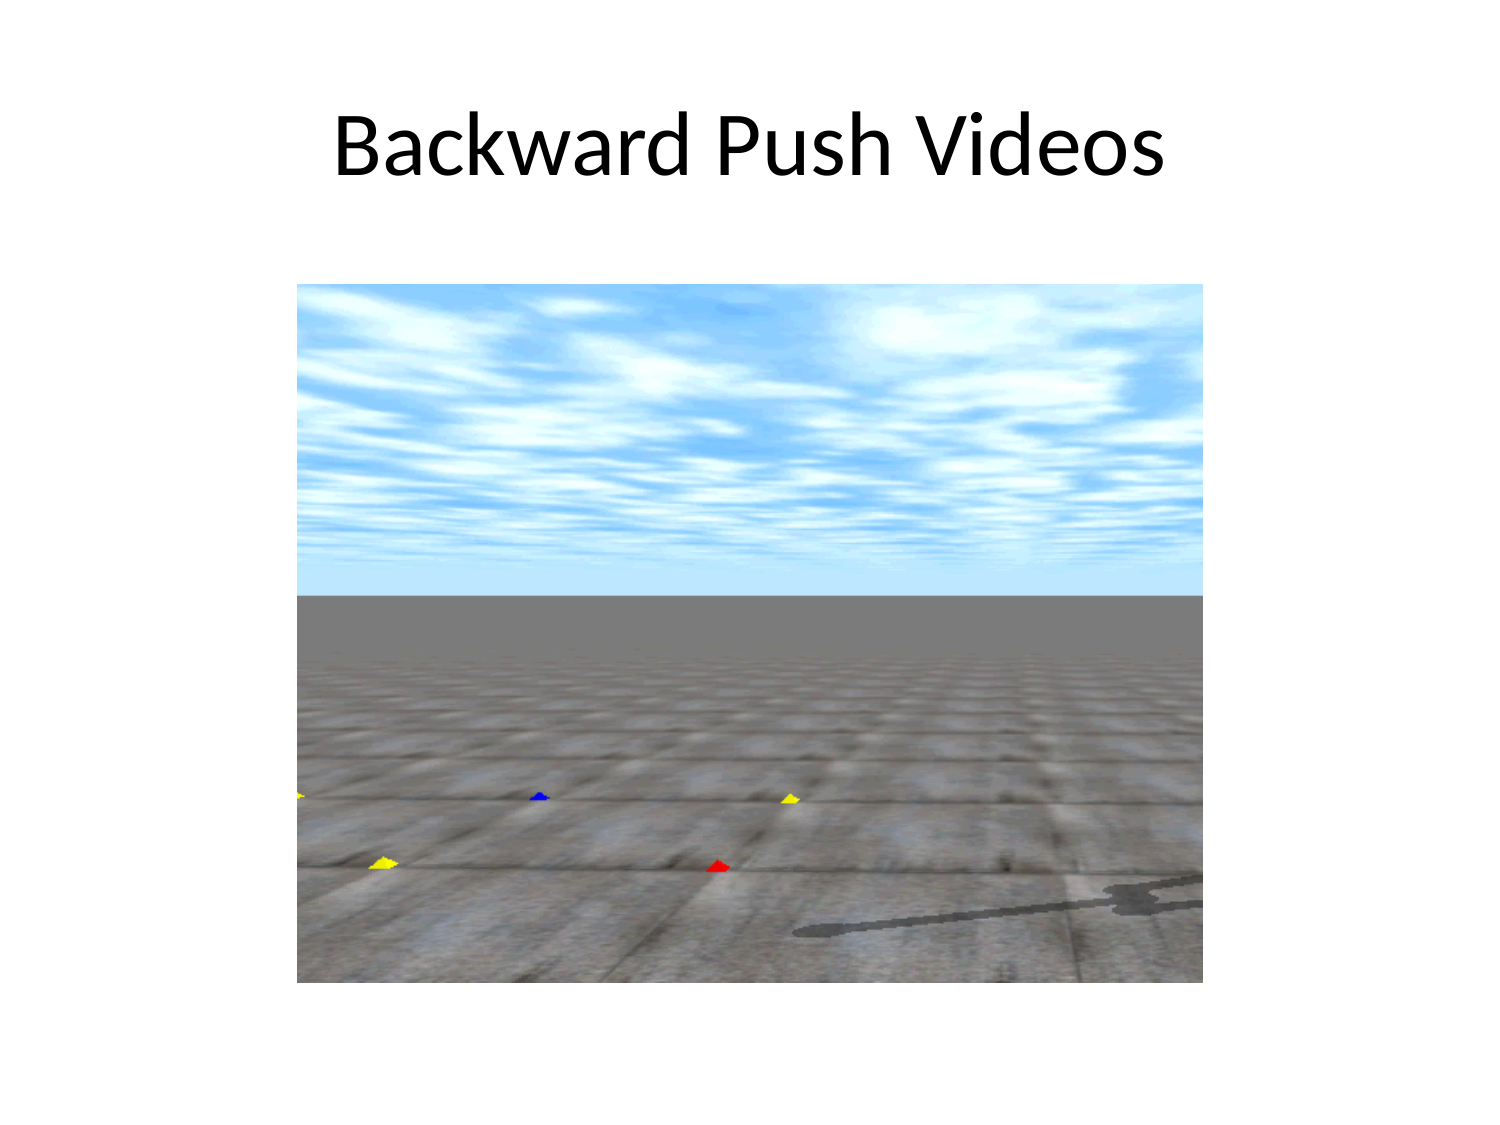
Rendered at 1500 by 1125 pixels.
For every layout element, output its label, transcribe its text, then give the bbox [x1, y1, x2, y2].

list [296, 283, 1204, 985]
title Backward Push Videos [75, 45, 1425, 233]
